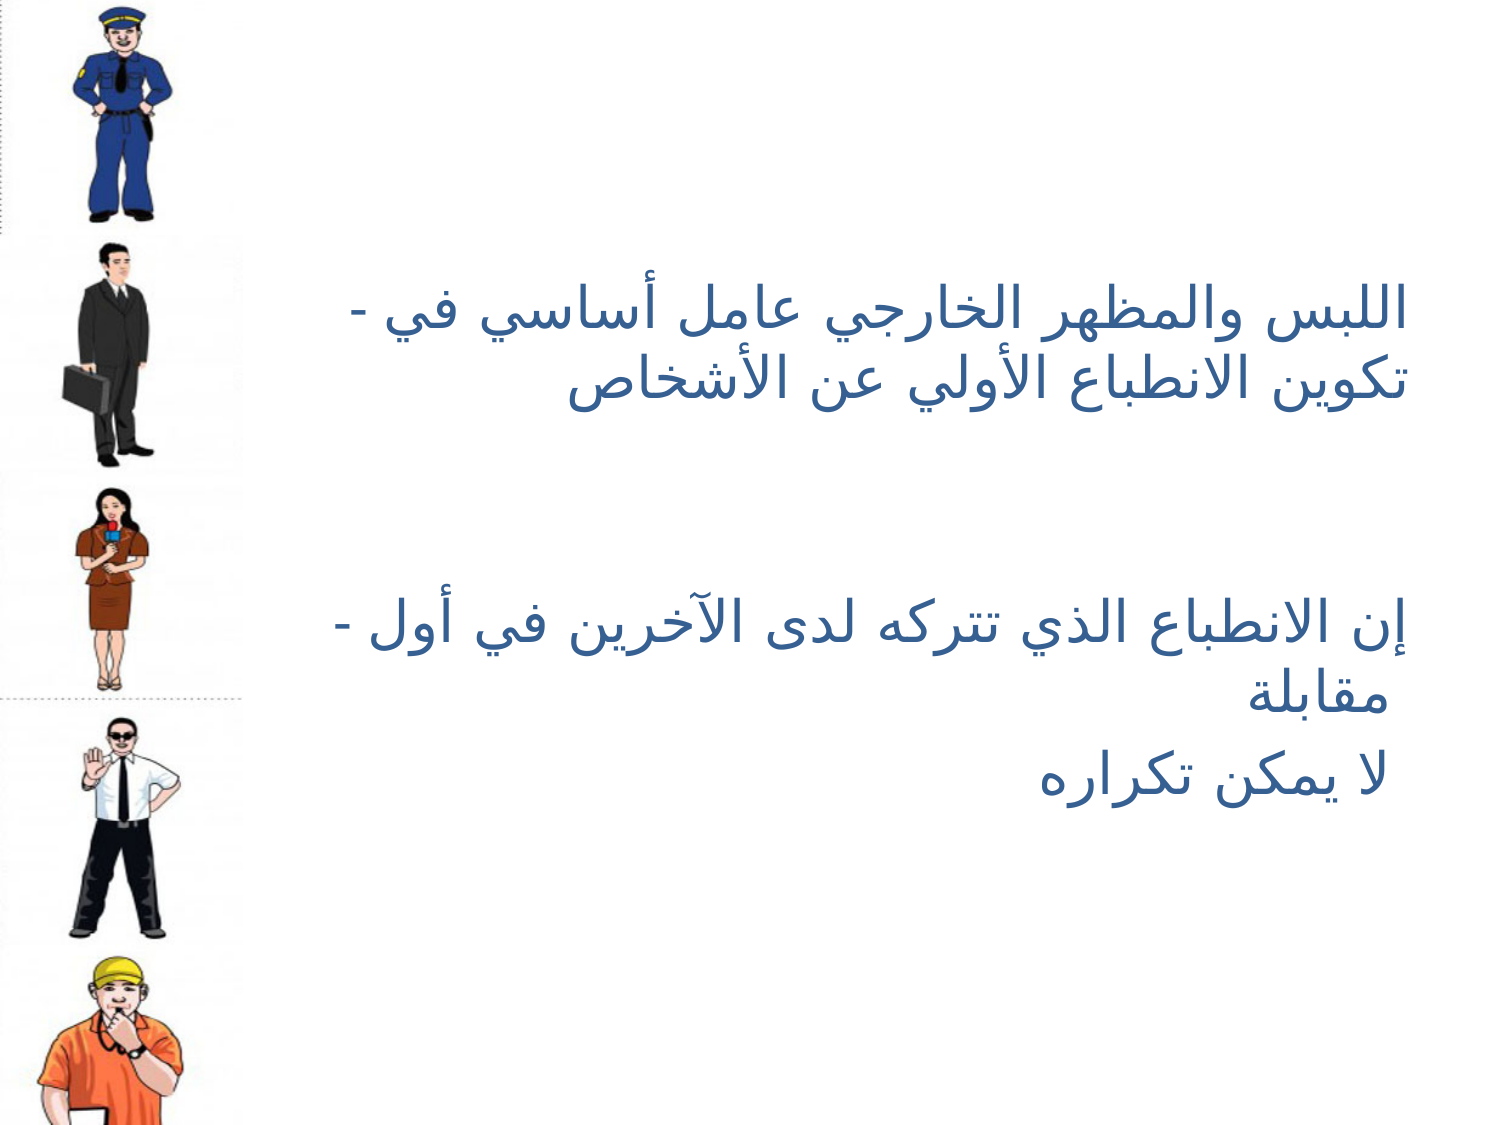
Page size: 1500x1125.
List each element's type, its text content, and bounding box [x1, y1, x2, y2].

picture [0, 0, 243, 1125]
list - اللبس والمظهر الخارجي عامل أساسي في تكوين الانطباع الأولي عن الأشخاص - إن الانطباع الذي تتركه لدى الآخرين في أول مقابلة لا يمكن تكراره [246, 262, 1425, 1005]
